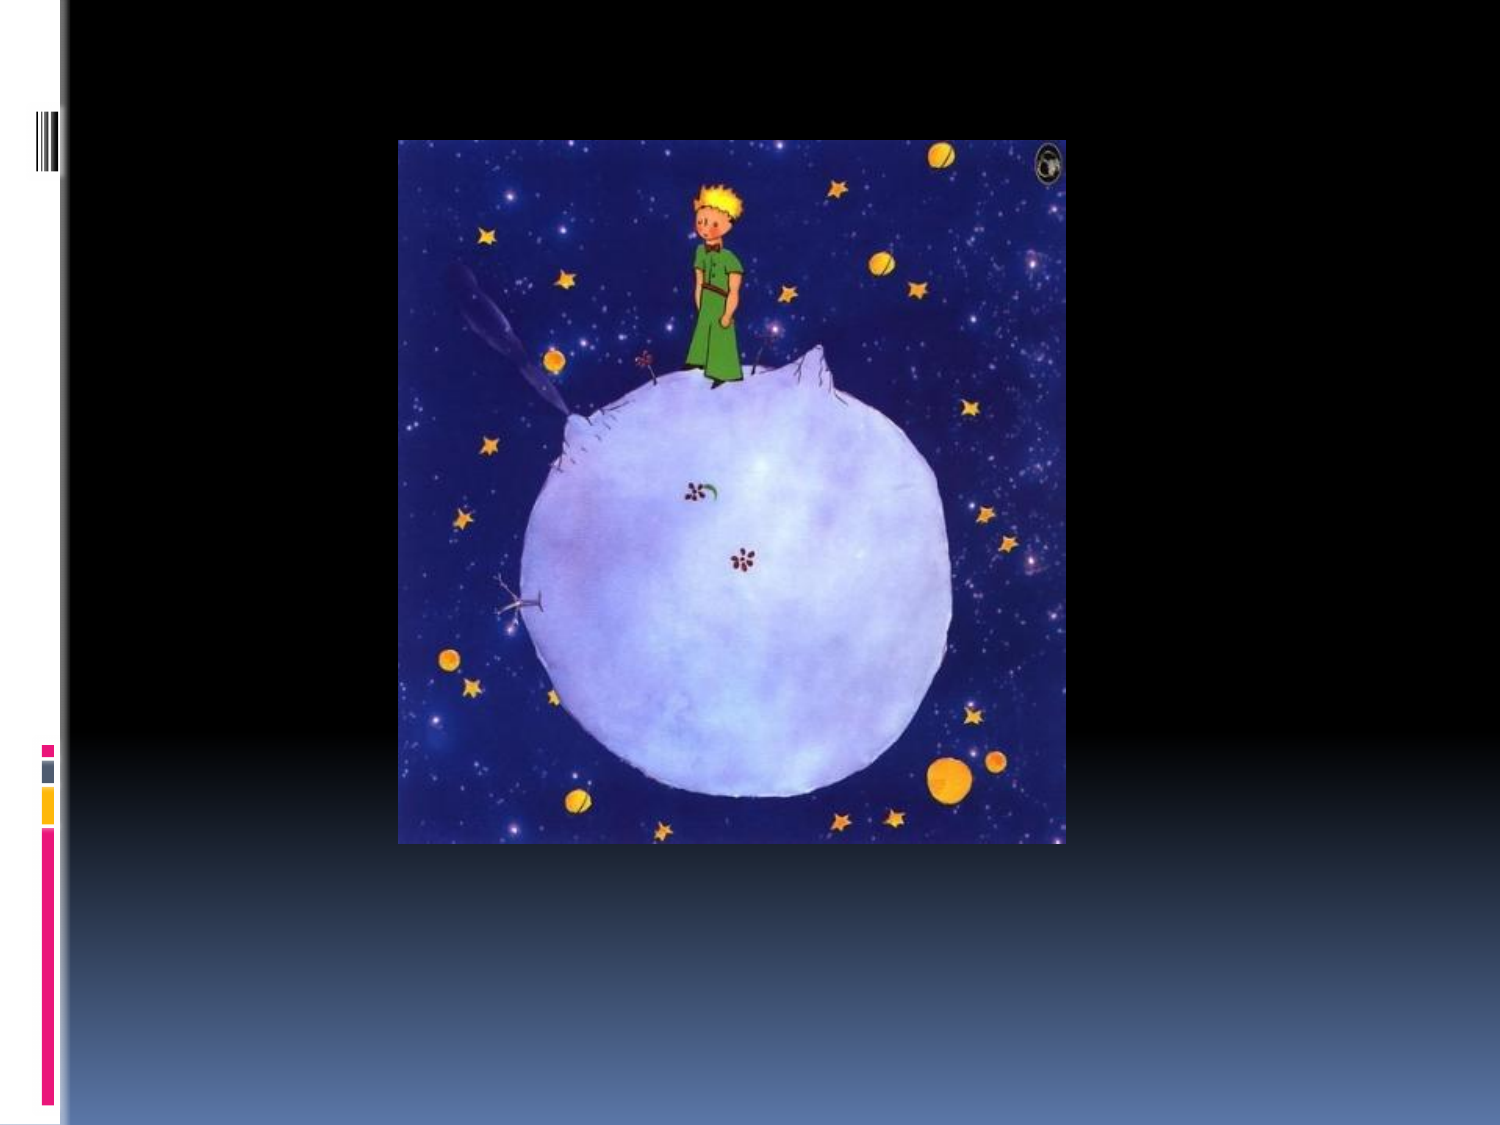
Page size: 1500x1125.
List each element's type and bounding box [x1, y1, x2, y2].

picture [397, 140, 1067, 845]
